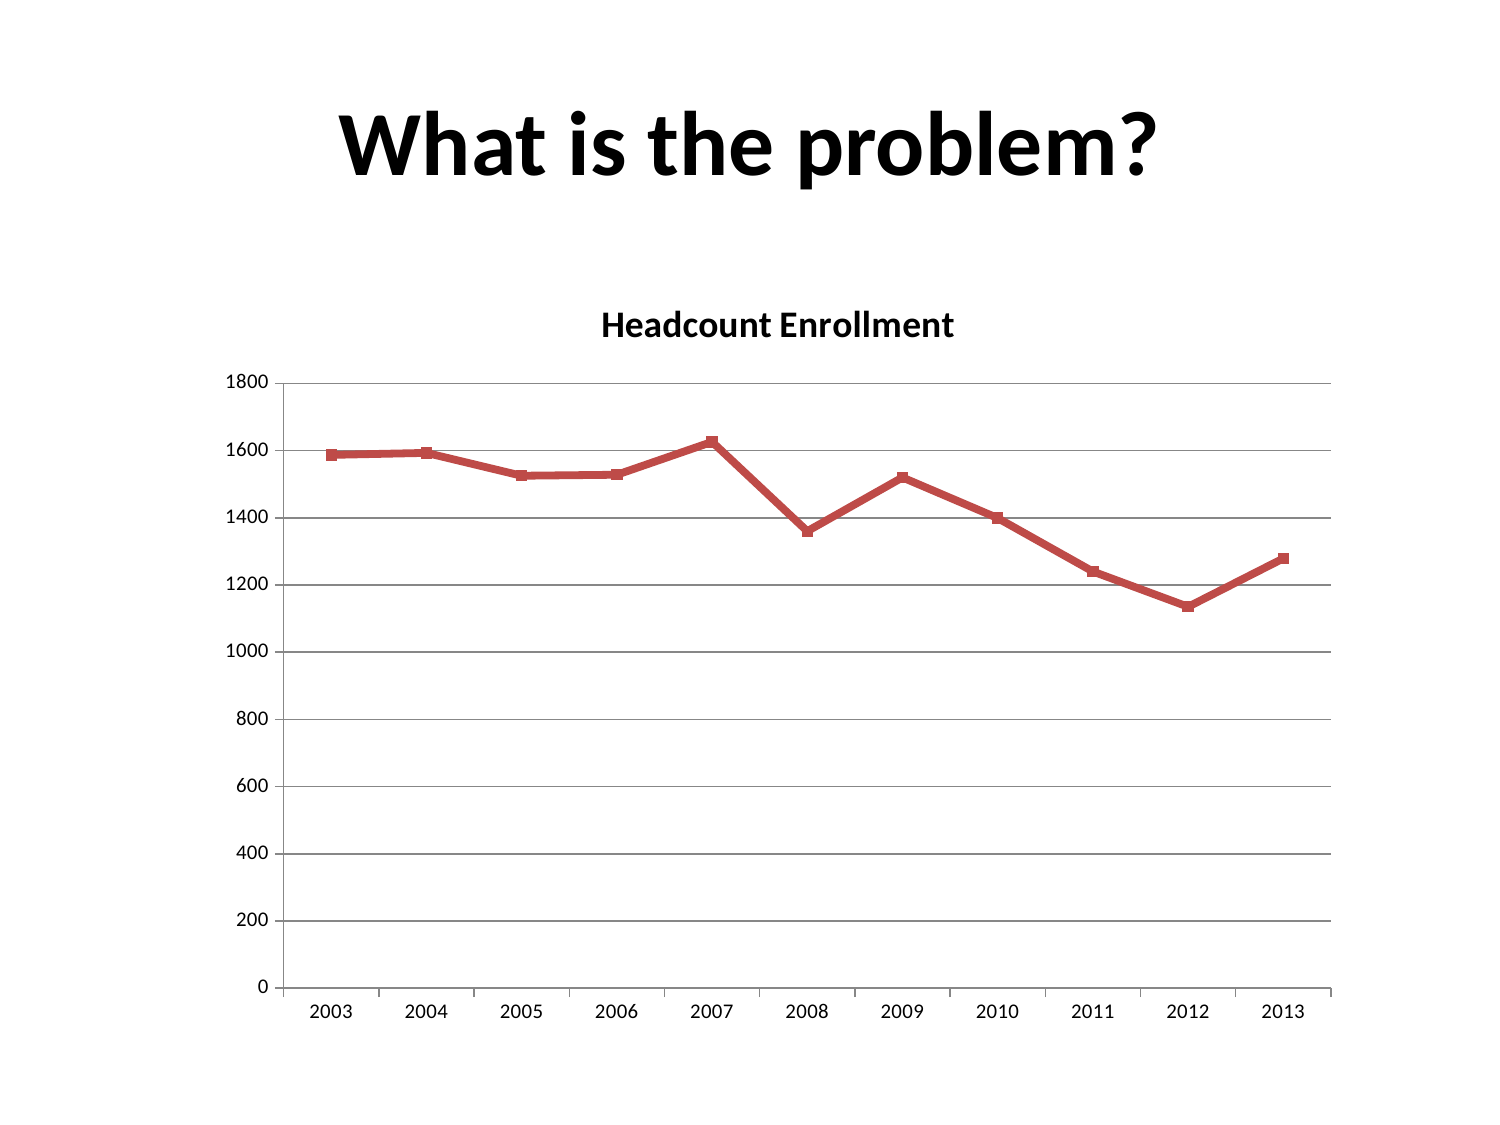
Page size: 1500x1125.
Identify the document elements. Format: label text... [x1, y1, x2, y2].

title What is the problem? [75, 45, 1425, 233]
chart [201, 274, 1355, 1039]
